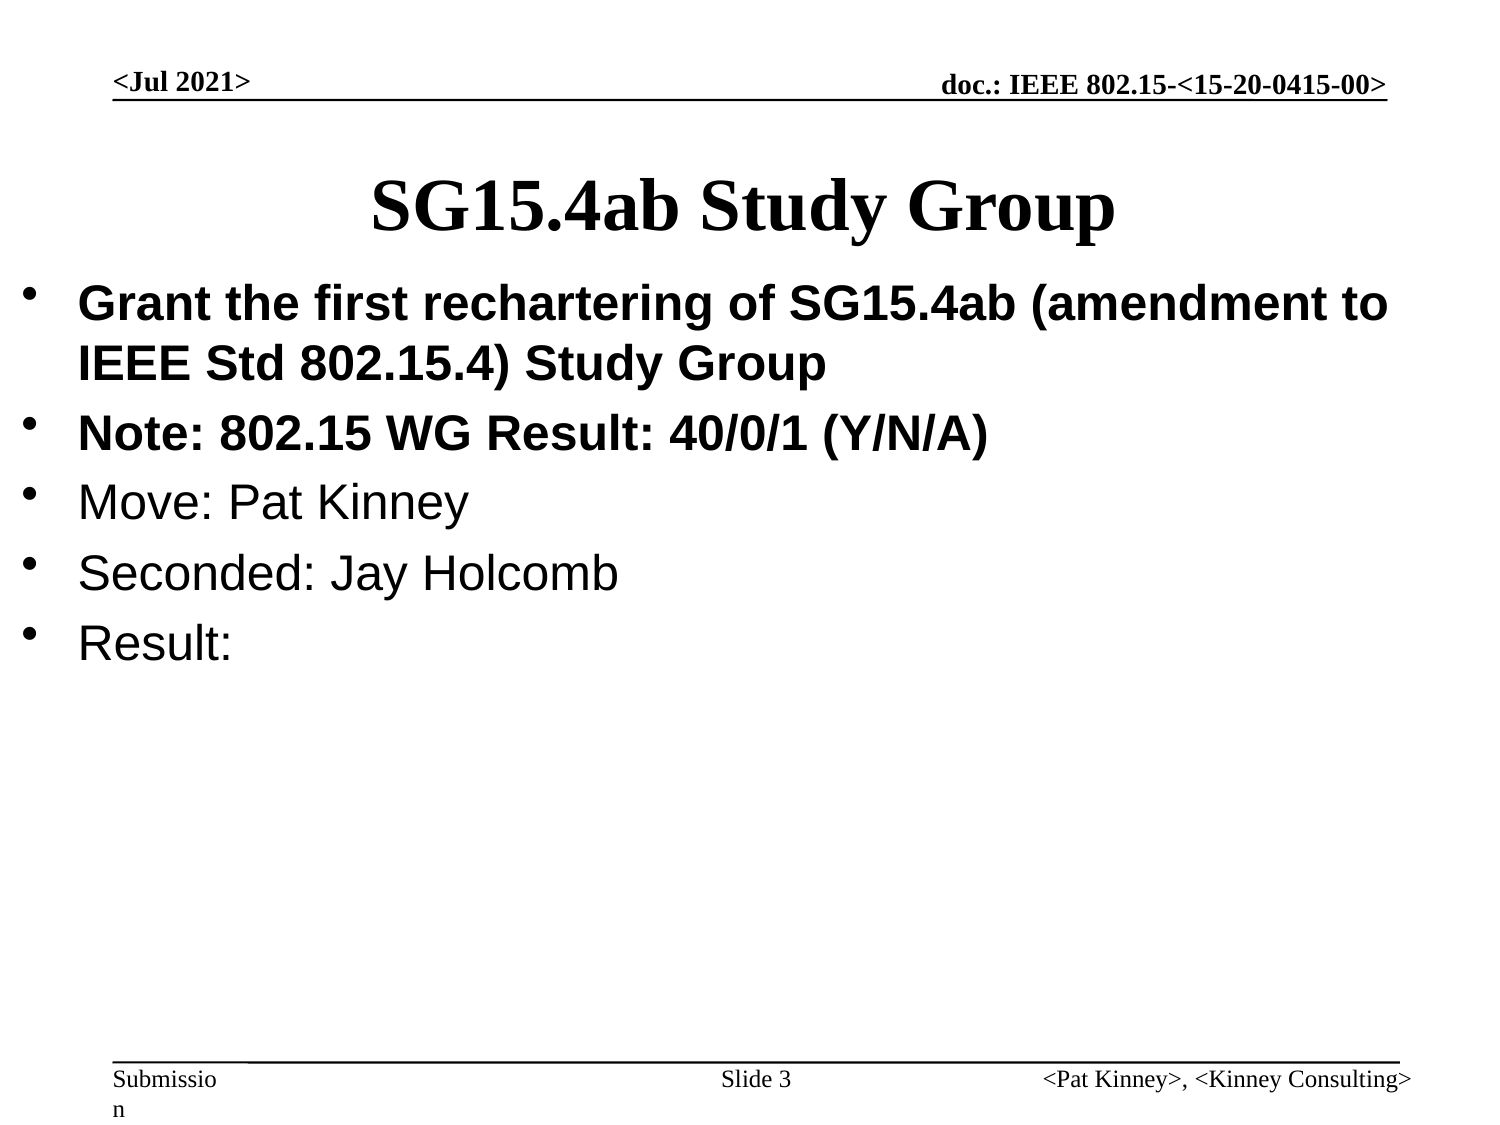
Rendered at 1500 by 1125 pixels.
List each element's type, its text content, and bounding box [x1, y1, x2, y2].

text_box [955, 63, 986, 110]
footer <Pat Kinney>, <Kinney Consulting> [900, 1062, 1413, 1093]
list Grant the first rechartering of SG15.4ab (amendment to IEEE Std 802.15.4) Study Group Note: 802.15 WG Result: 40/0/1 (Y/N/A) Move: Pat Kinney Seconded: Jay Holcomb Result: [6, 262, 1494, 938]
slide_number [112, 62, 375, 98]
slide_number Slide 3 [712, 1062, 800, 1093]
title SG15.4ab Study Group [106, 137, 1382, 262]
